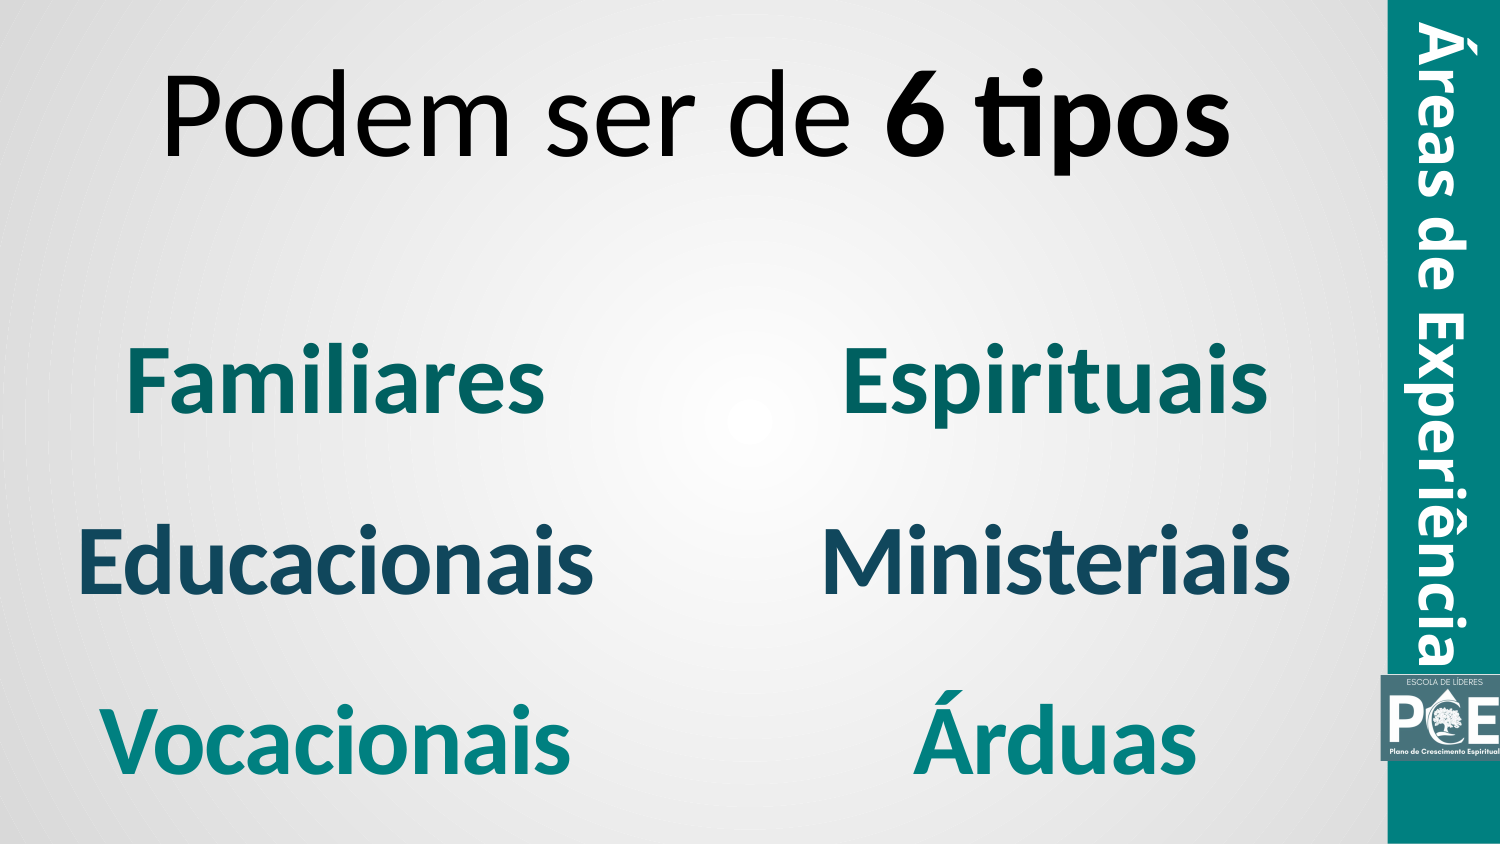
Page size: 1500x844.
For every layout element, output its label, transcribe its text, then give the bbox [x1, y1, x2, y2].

text_box Familiares Educacionais Vocacionais [34, 269, 639, 803]
text_box Podem ser de 6 tipos [34, 24, 1359, 190]
text_box Áreas de Experiência [1399, 15, 1490, 743]
text_box Espirituais Ministeriais Árduas [753, 269, 1359, 803]
picture [1380, 674, 1500, 761]
